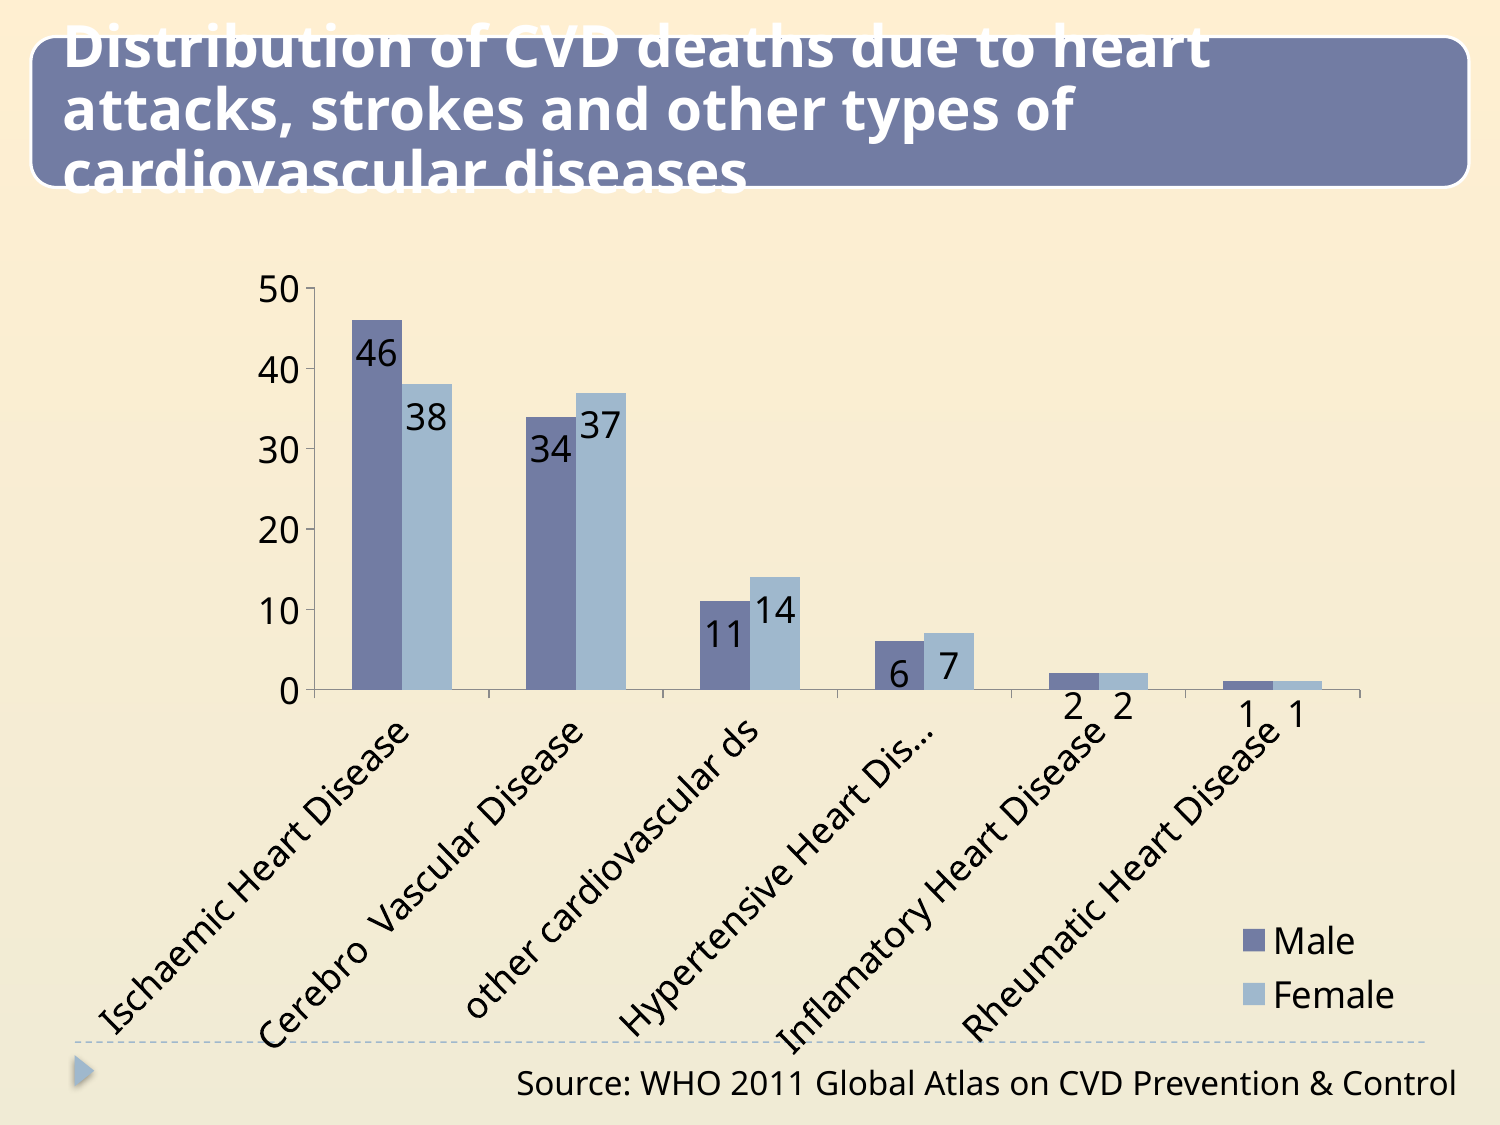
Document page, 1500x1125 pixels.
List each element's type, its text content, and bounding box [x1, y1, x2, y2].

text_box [18, 23, 1482, 201]
chart [87, 262, 1426, 1071]
text_box Source: WHO 2011 Global Atlas on CVD Prevention & Control [501, 1055, 1474, 1110]
